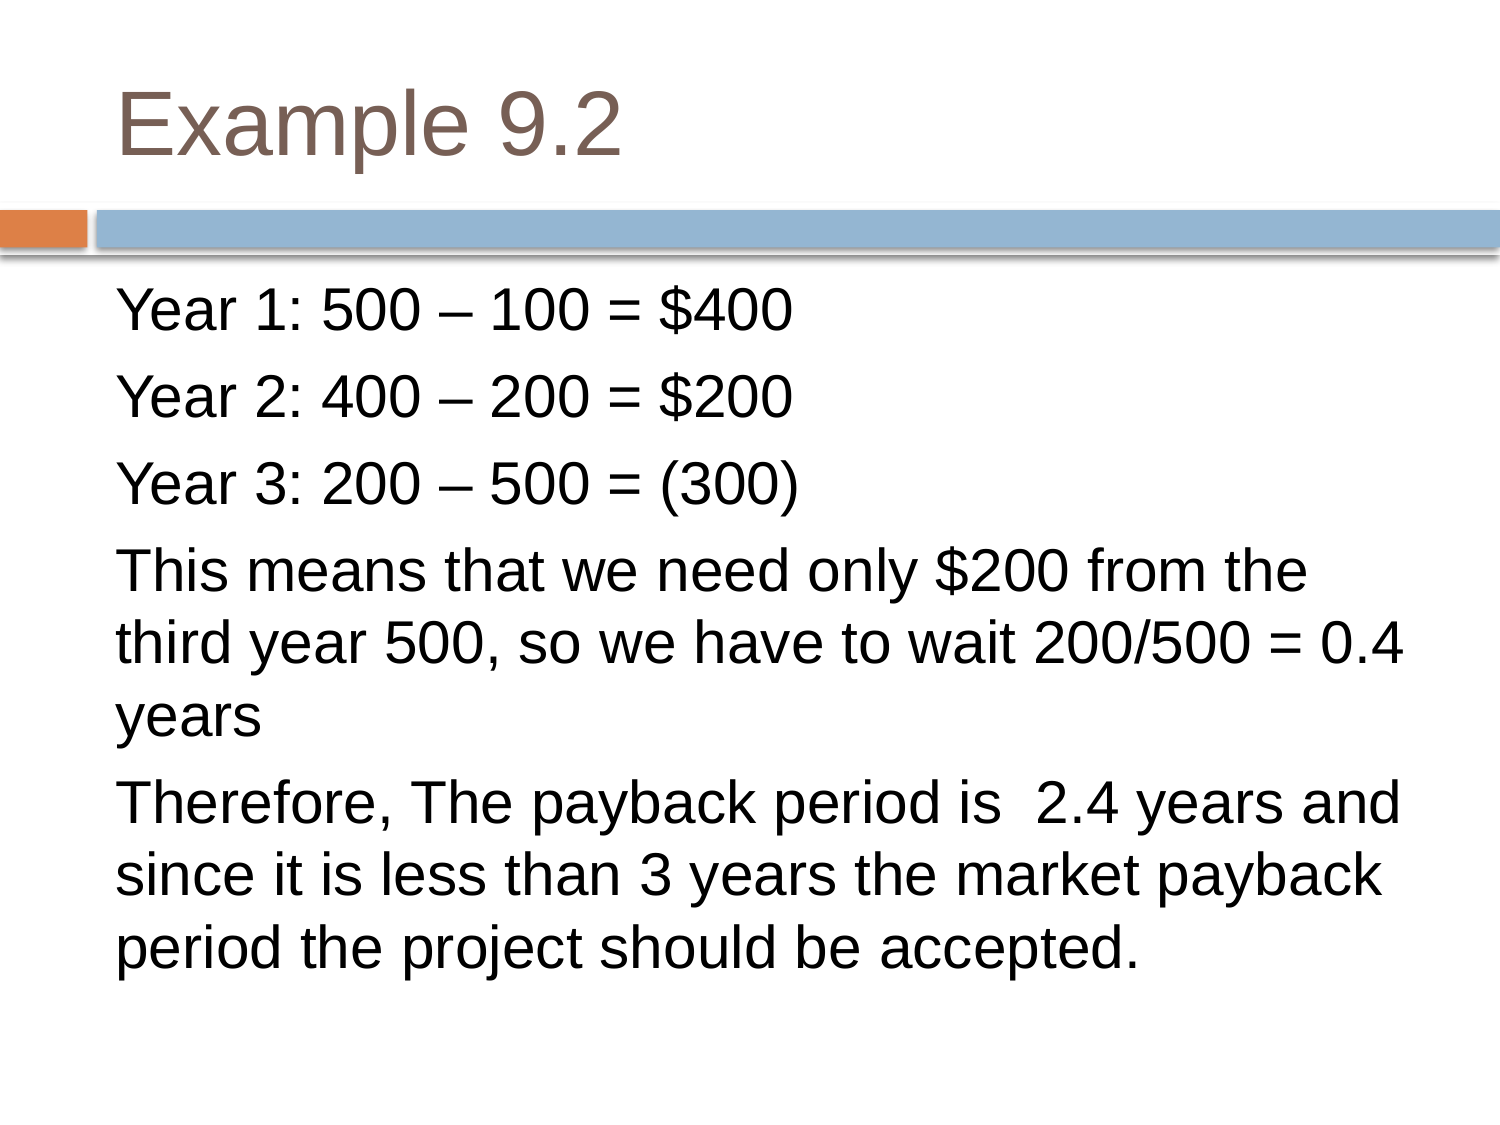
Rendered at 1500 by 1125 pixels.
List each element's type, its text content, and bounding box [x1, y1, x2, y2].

list Year 1: 500 – 100 = $400 Year 2: 400 – 200 = $200 Year 3: 200 – 500 = (300) This means that we need only $200 from the third year 500, so we have to wait 200/500 = 0.4 years Therefore, The payback period is 2.4 years and since it is less than 3 years the market payback period the project should be accepted. [100, 262, 1438, 1000]
title Example 9.2 [100, 37, 1438, 200]
